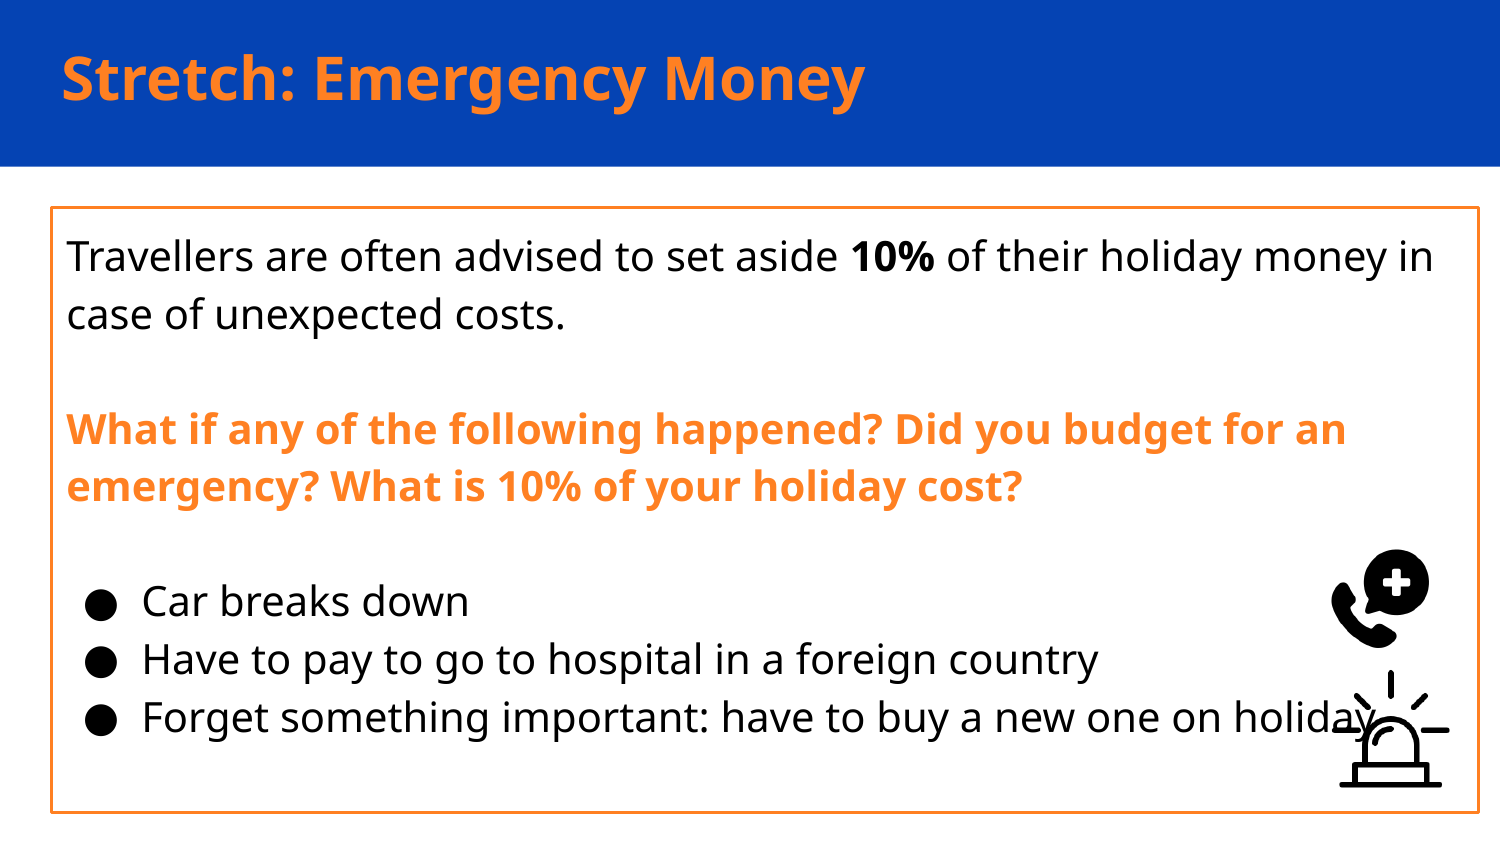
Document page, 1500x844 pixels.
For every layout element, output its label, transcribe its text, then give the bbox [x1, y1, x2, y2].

title Stretch: Emergency Money [46, 0, 1291, 163]
picture [1319, 657, 1462, 800]
picture [1327, 546, 1432, 651]
text_box Travellers are often advised to set aside 10% of their holiday money in case of unexpected costs. What if any of the following happened? Did you budget for an emergency? What is 10% of your holiday cost? Car breaks down Have to pay to go to hospital in a foreign country Forget something important: have to buy a new one on holiday [51, 207, 1479, 813]
